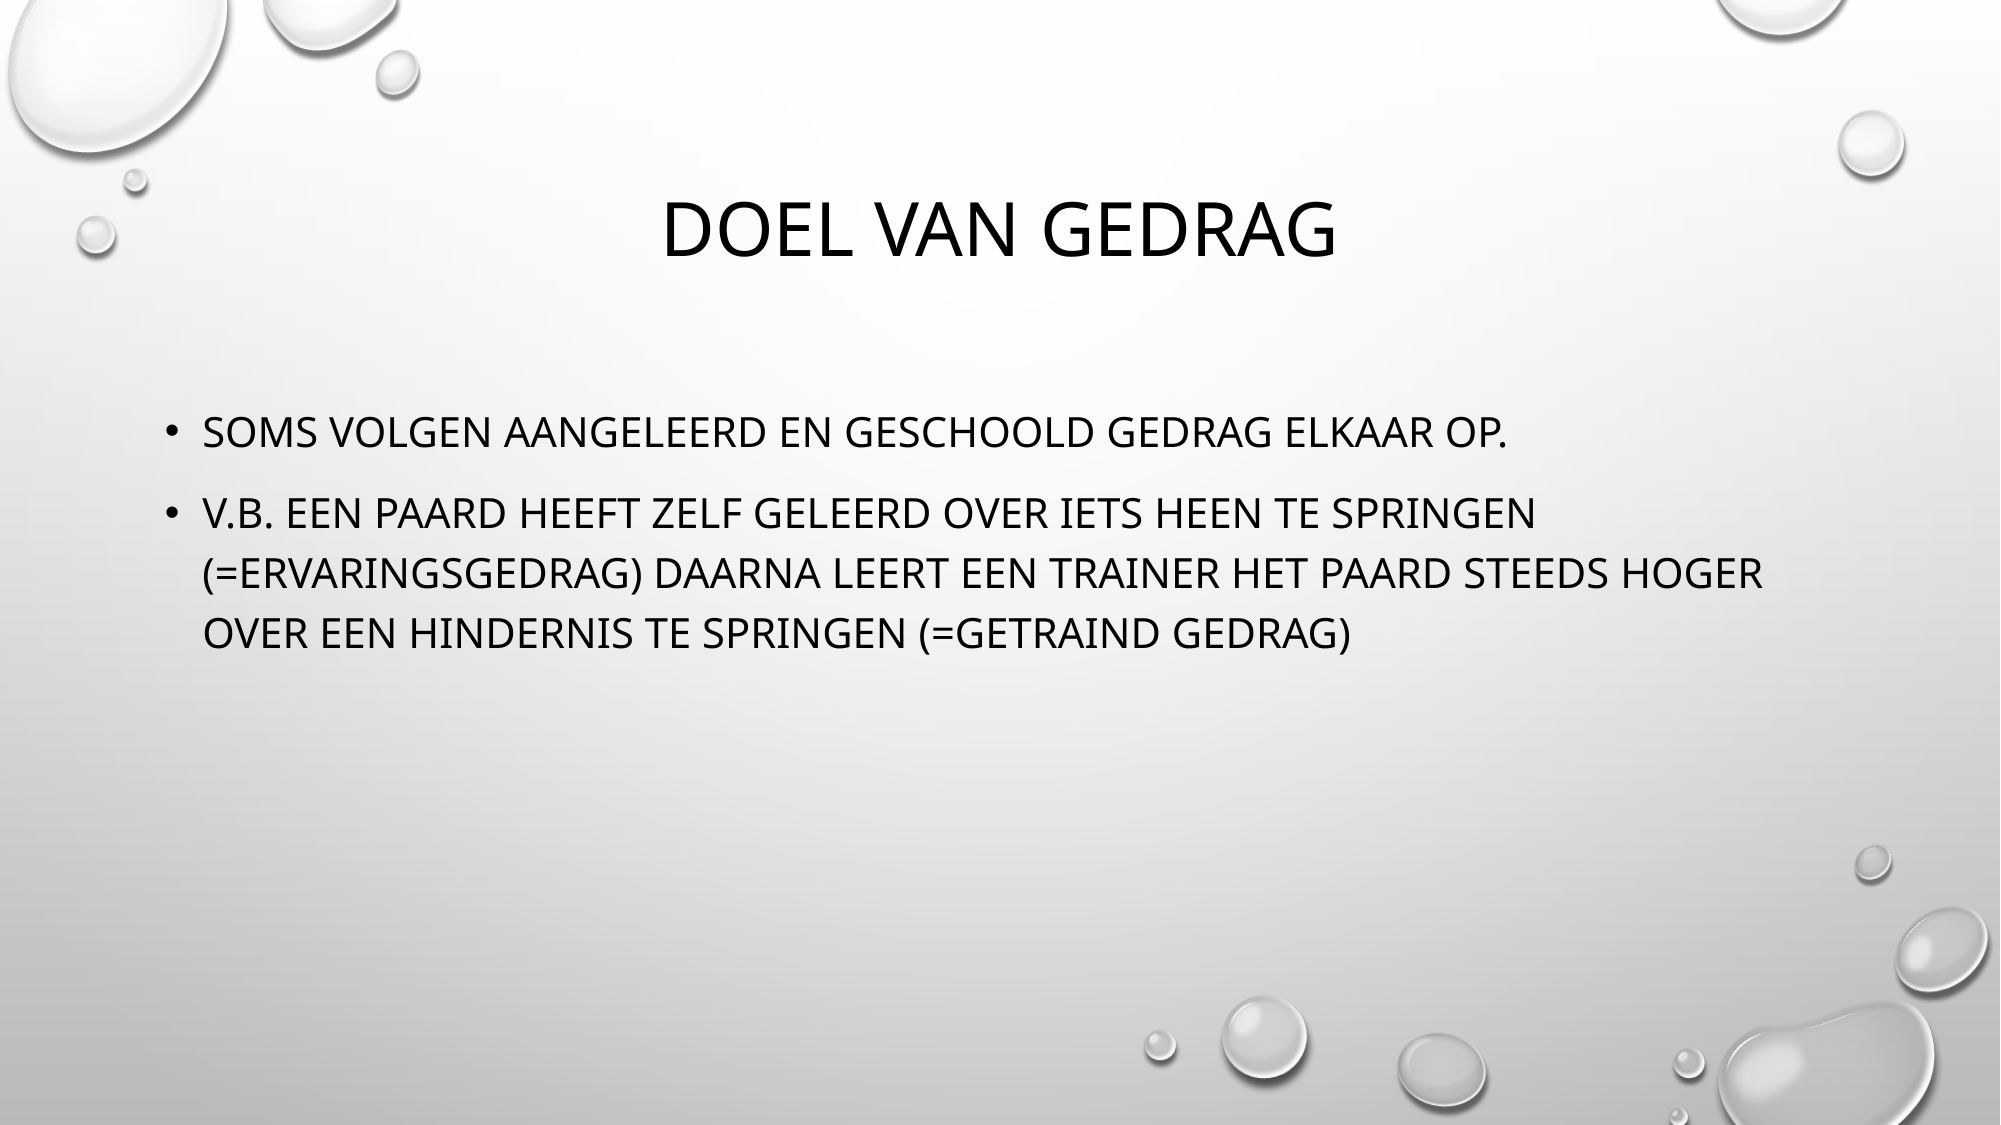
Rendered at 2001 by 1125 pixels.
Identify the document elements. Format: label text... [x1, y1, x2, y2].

title Doel van gedrag [149, 101, 1851, 364]
picture [0, 0, 2000, 1125]
list Soms volgen aangeleerd en geschoold gedrag elkaar op. V.b. een paard heeft zelf geleerd over iets heen te springen (=ervaringsgedrag) daarna leert een trainer het paard steeds hoger over een hindernis te springen (=getraind gedrag) [149, 388, 1850, 950]
